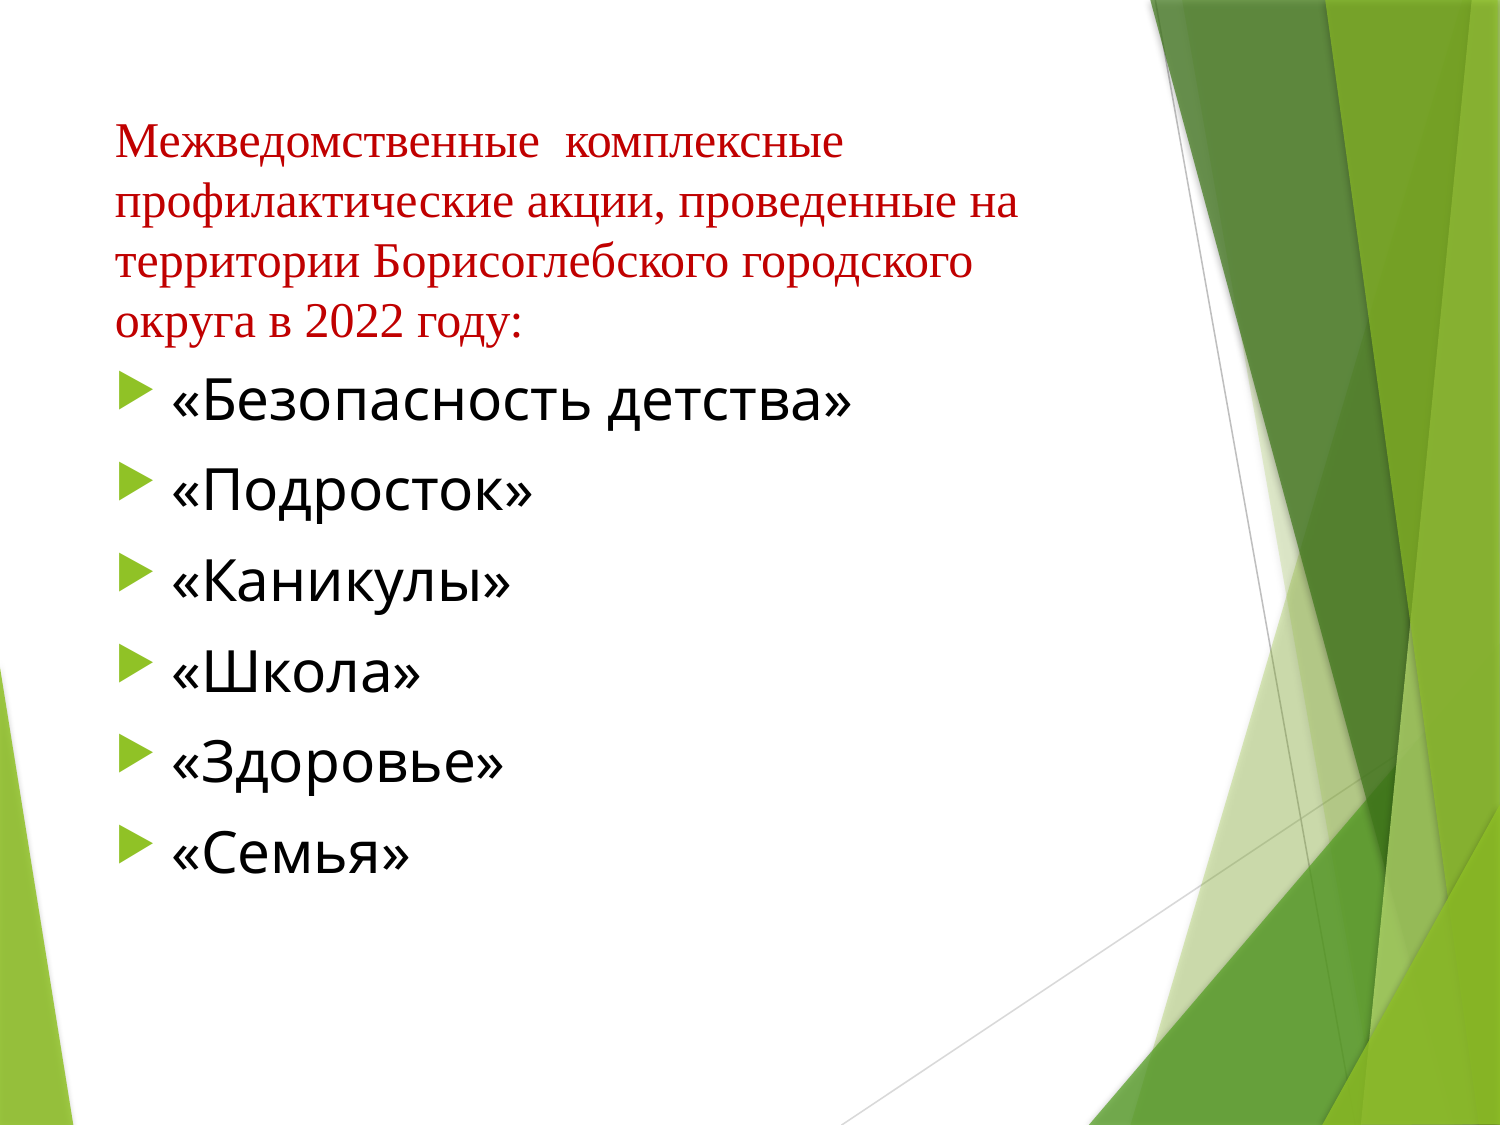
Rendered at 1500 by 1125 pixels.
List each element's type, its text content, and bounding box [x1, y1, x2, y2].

list «Безопасность детства» «Подросток» «Каникулы» «Школа» «Здоровье» «Семья» [99, 354, 1142, 992]
title Межведомственные комплексные профилактические акции, проведенные на территории Борисоглебского городского округа в 2022 году: [99, 99, 1142, 317]
